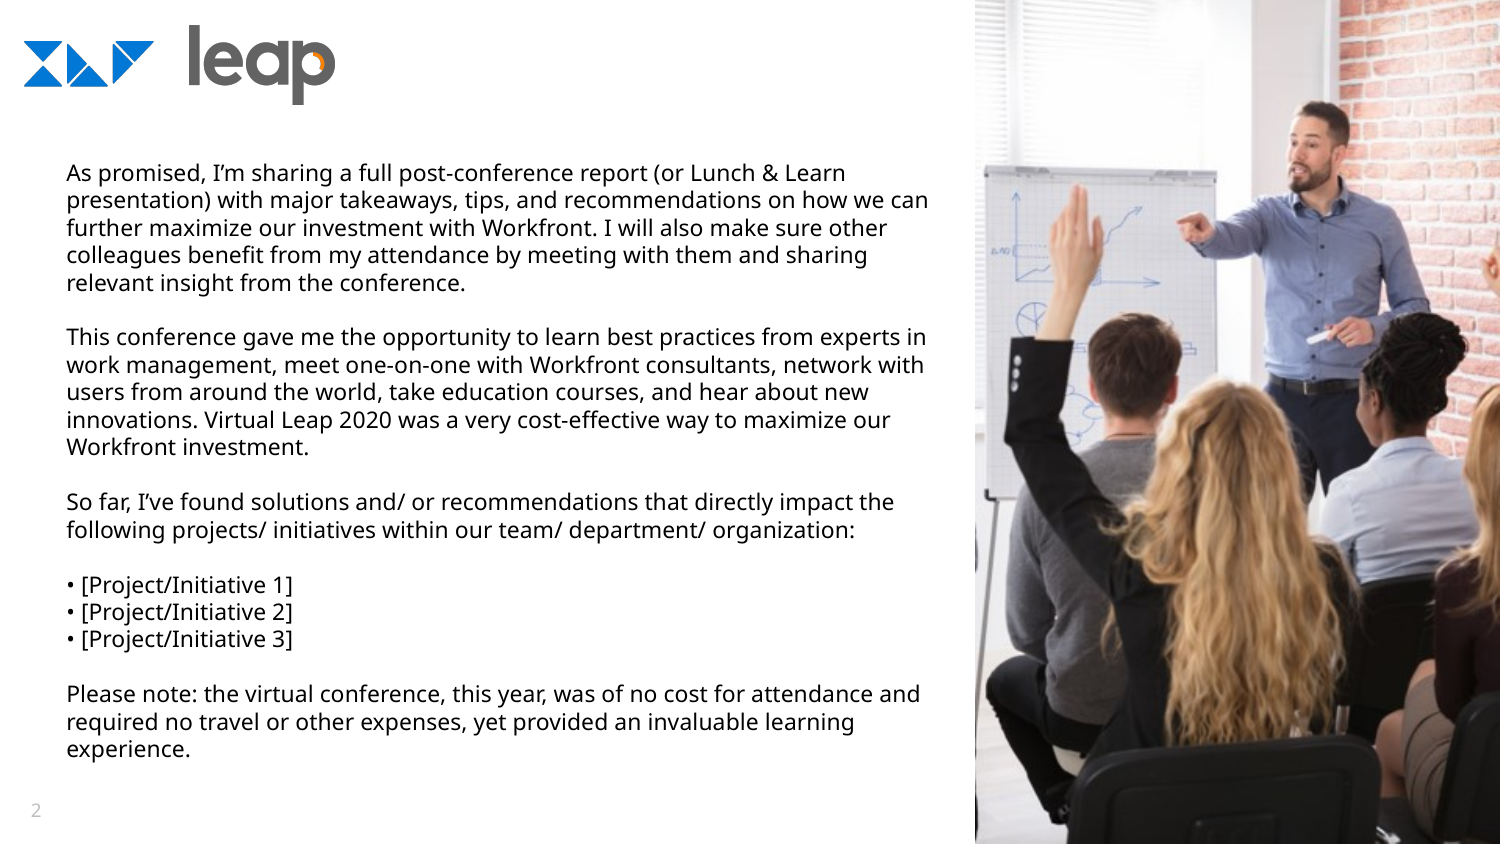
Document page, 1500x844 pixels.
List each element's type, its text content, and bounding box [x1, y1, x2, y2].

picture [189, 25, 335, 105]
picture [974, 0, 1500, 844]
picture [22, 25, 161, 105]
text_box As promised, I’m sharing a full post-conference report (or Lunch & Learn presentation) with major takeaways, tips, and recommendations on how we can further maximize our investment with Workfront. I will also make sure other colleagues benefit from my attendance by meeting with them and sharing relevant insight from the conference. This conference gave me the opportunity to learn best practices from experts in work management, meet one-on-one with Workfront consultants, network with users from around the world, take education courses, and hear about new innovations. Virtual Leap 2020 was a very cost-effective way to maximize our Workfront investment. So far, I’ve found solutions and/ or recommendations that directly impact the following projects/ initiatives within our team/ department/ organization: • [Project/Initiative 1] • [Project/Initiative 2] • [Project/Initiative 3] Please note: the virtual conference, this year, was of no cost for attendance and required no travel or other expenses, yet provided an invaluable learning experience. [51, 143, 949, 780]
